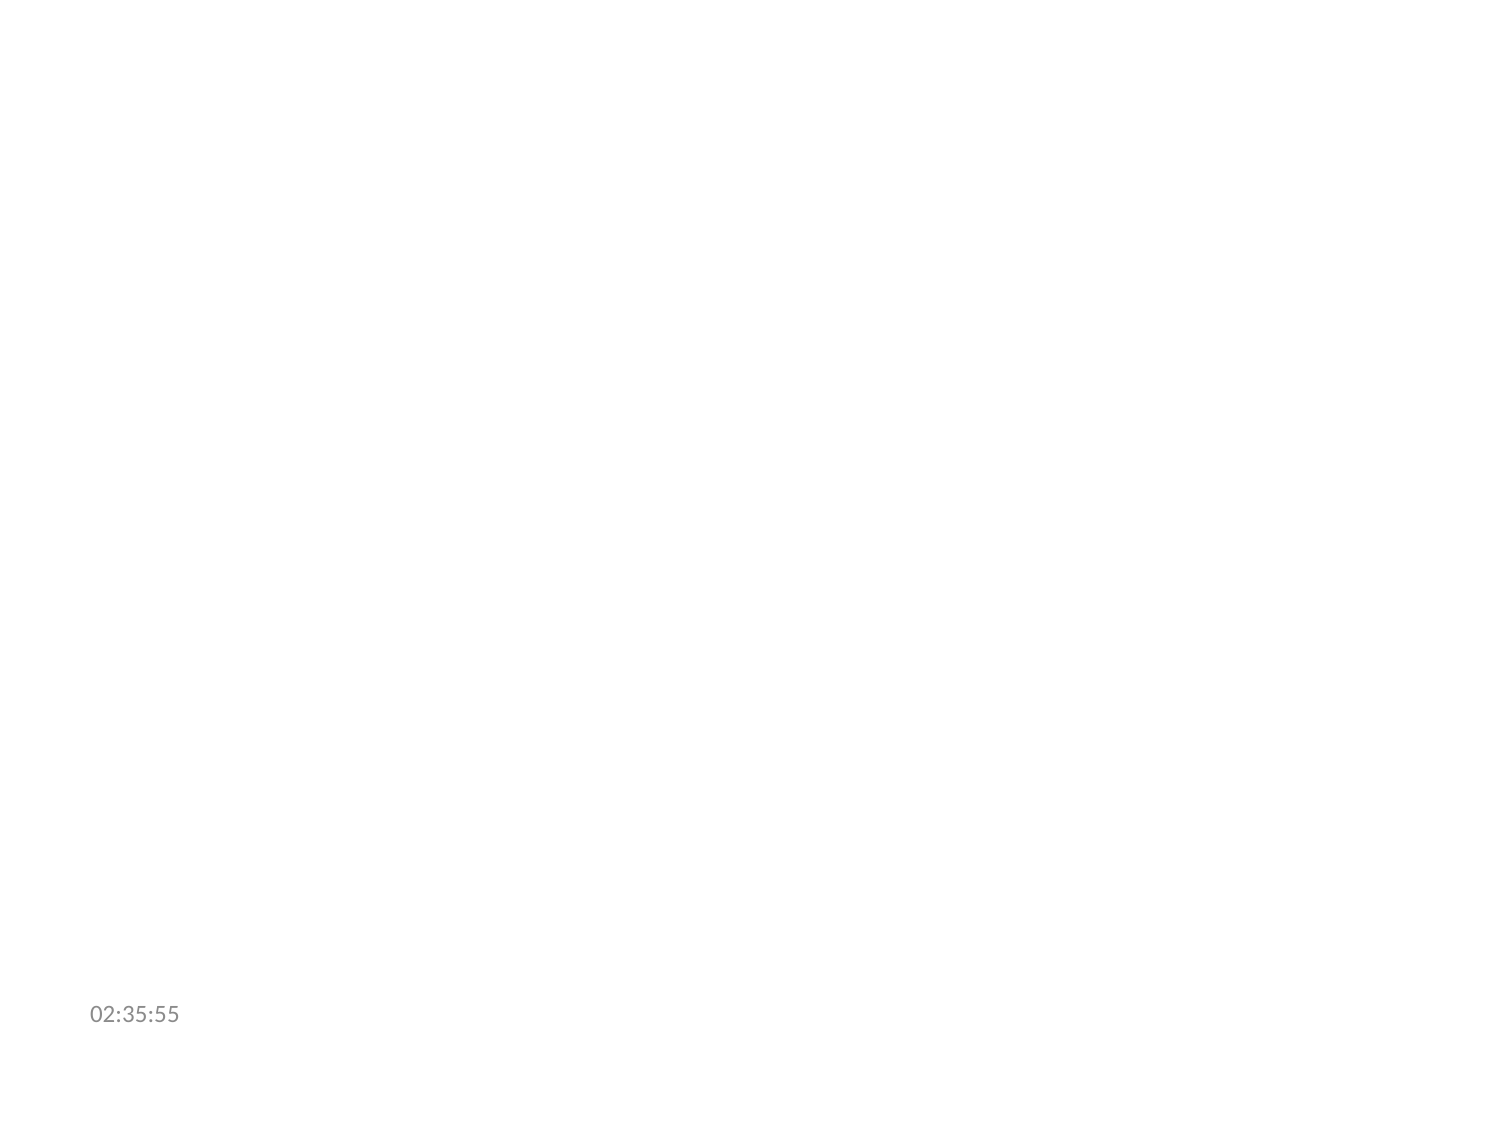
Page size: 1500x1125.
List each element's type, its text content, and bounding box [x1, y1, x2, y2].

text_box 15:35:09 [75, 982, 425, 1043]
